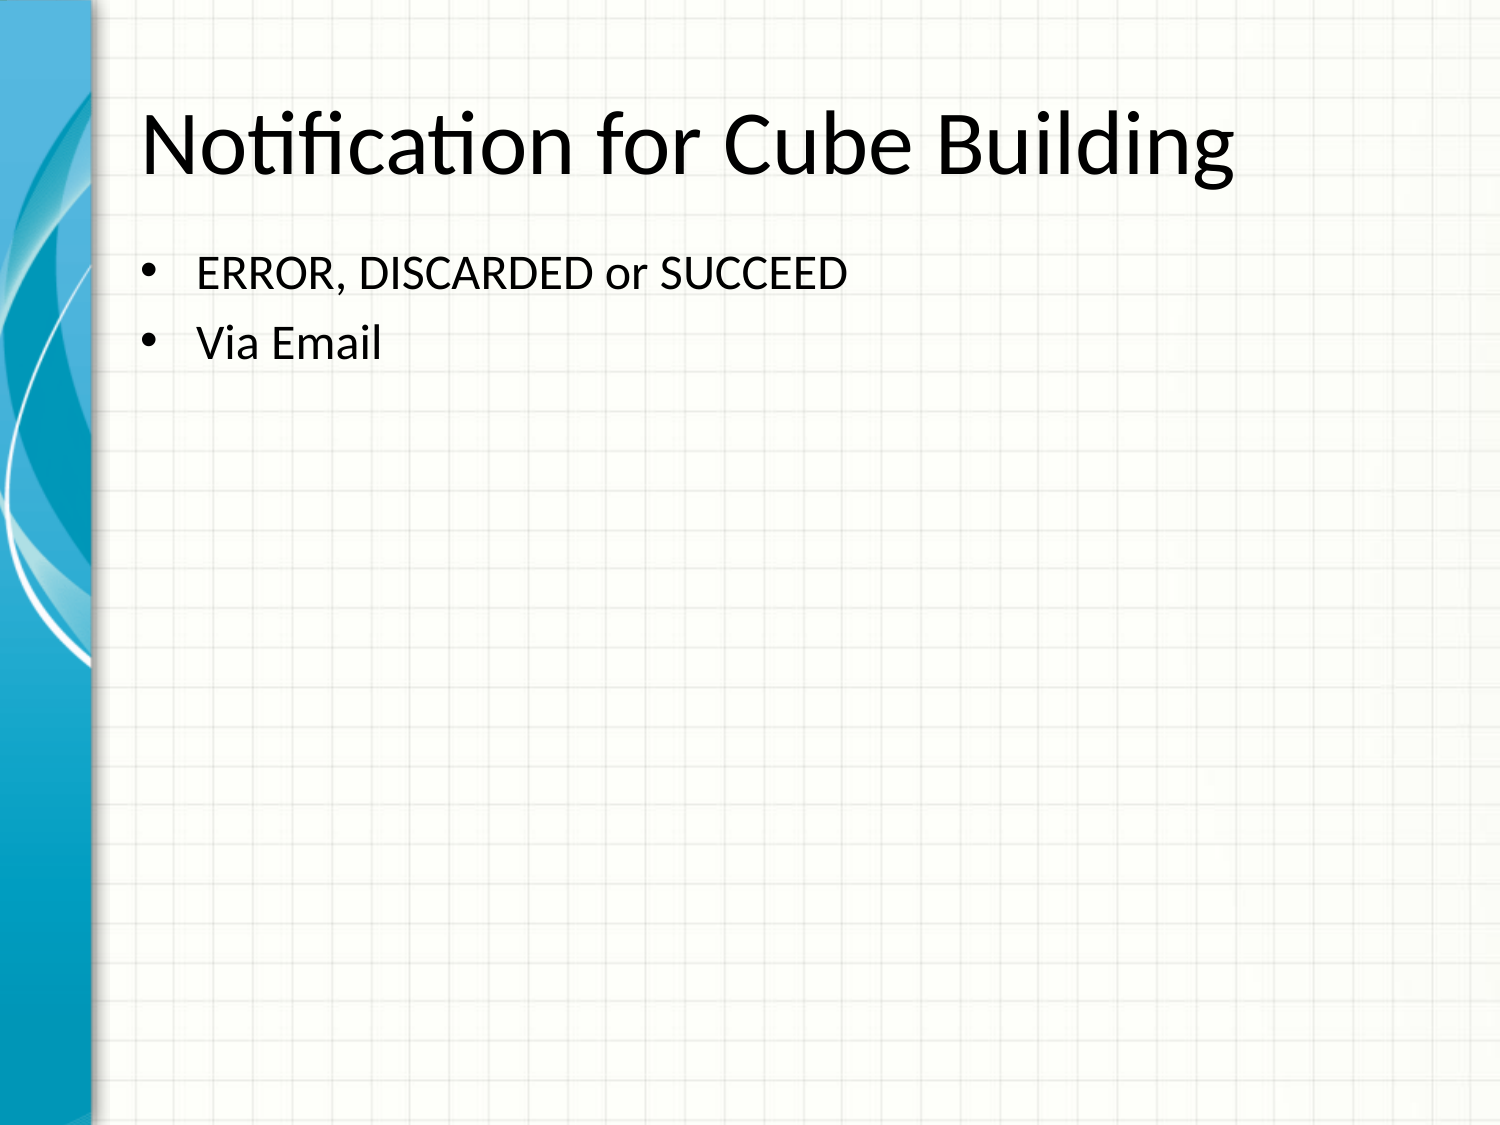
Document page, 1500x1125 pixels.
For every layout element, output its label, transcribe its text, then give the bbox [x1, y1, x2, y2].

picture [0, 0, 1500, 1125]
title Notification for Cube Building [125, 44, 1450, 231]
list ERROR, DISCARDED or SUCCEED Via Email [125, 231, 1450, 1013]
